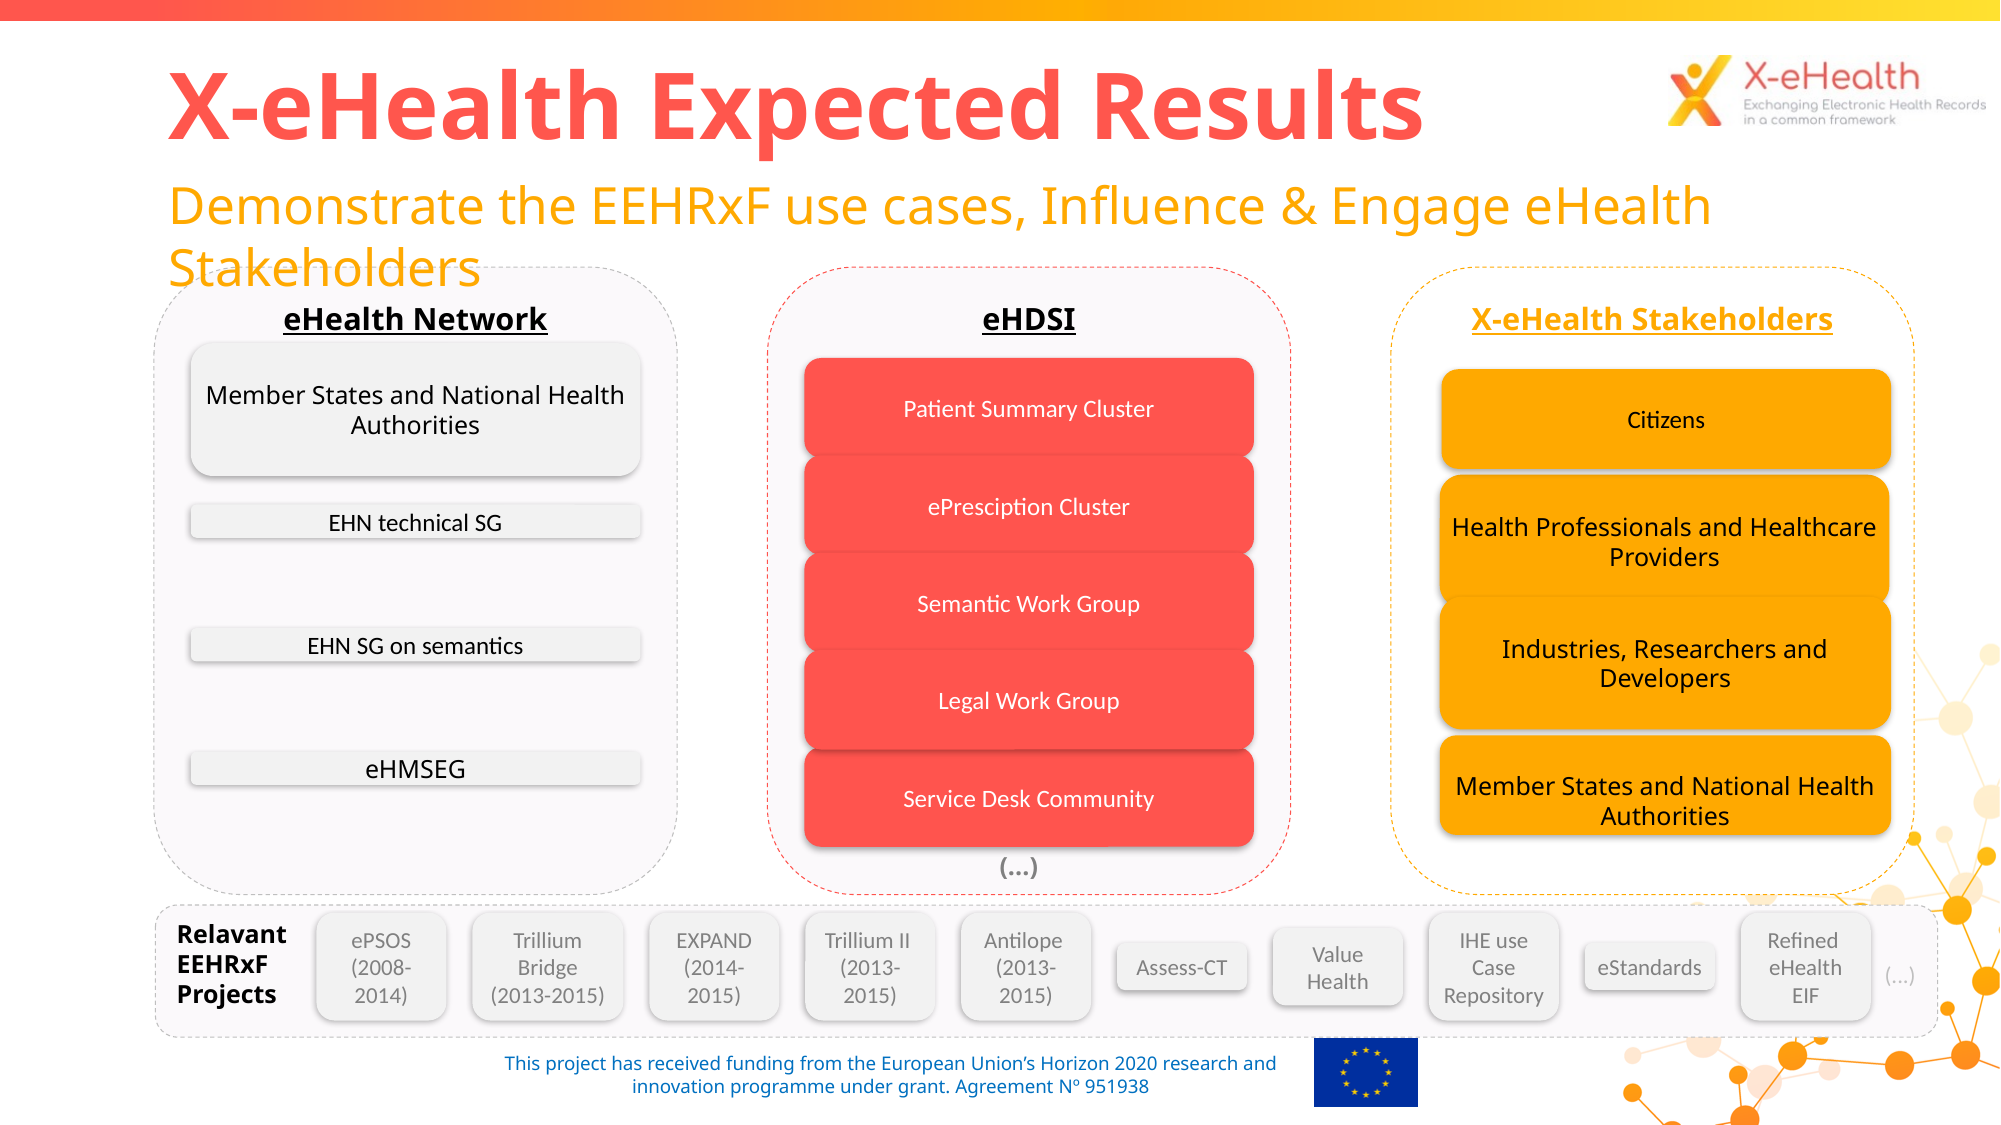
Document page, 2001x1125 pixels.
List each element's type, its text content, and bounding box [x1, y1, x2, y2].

text_box ePresciption Cluster [804, 455, 1254, 553]
text_box Demonstrate the EEHRxF use cases, Influence & Engage eHealth Stakeholders [153, 166, 2000, 304]
text_box EHN technical SG [190, 504, 641, 538]
text_box eHDSI [766, 304, 1292, 896]
text_box eHMSEG [190, 751, 641, 785]
text_box Semantic Work Group [804, 552, 1254, 650]
text_box Assess-CT [1117, 942, 1248, 991]
text_box Trillium II (2013-2015) [805, 912, 936, 1021]
text_box eStandards [1584, 942, 1715, 990]
text_box Trillium Bridge (2013-2015) [472, 912, 624, 1021]
text_box Citizens [1441, 369, 1892, 469]
text_box Health Professionals and Healthcare Providers​ [1439, 476, 1890, 600]
text_box Antilope (2013-2015) [961, 912, 1092, 1021]
text_box Legal Work Group [804, 649, 1254, 750]
text_box Service Desk Community [804, 753, 1254, 847]
text_box Patient Summary Cluster [804, 357, 1254, 456]
text_box Industries, Researchers and Developers​ [1439, 596, 1892, 730]
text_box Value Health [1272, 927, 1403, 1006]
text_box Relavant EEHRxF Projects [154, 903, 1939, 1039]
text_box X-eHealth Stakeholders ​ [1389, 304, 1916, 896]
text_box Member States and National Health Authorities ​ [190, 343, 641, 476]
text_box Member States and National Health Authorities​ [1439, 735, 1892, 835]
text_box EXPAND (2014-2015) [649, 912, 780, 1021]
text_box EHN SG on semantics [190, 628, 641, 662]
text_box X-eHealth Expected Results [153, 39, 1671, 166]
text_box IHE use Case Repository [1428, 912, 1559, 1021]
text_box ePSOS (2008-2014) [316, 912, 447, 1021]
text_box eHealth Network [152, 304, 679, 896]
picture [0, 21, 2000, 1125]
text_box Refined eHealth EIF [1740, 912, 1871, 1021]
